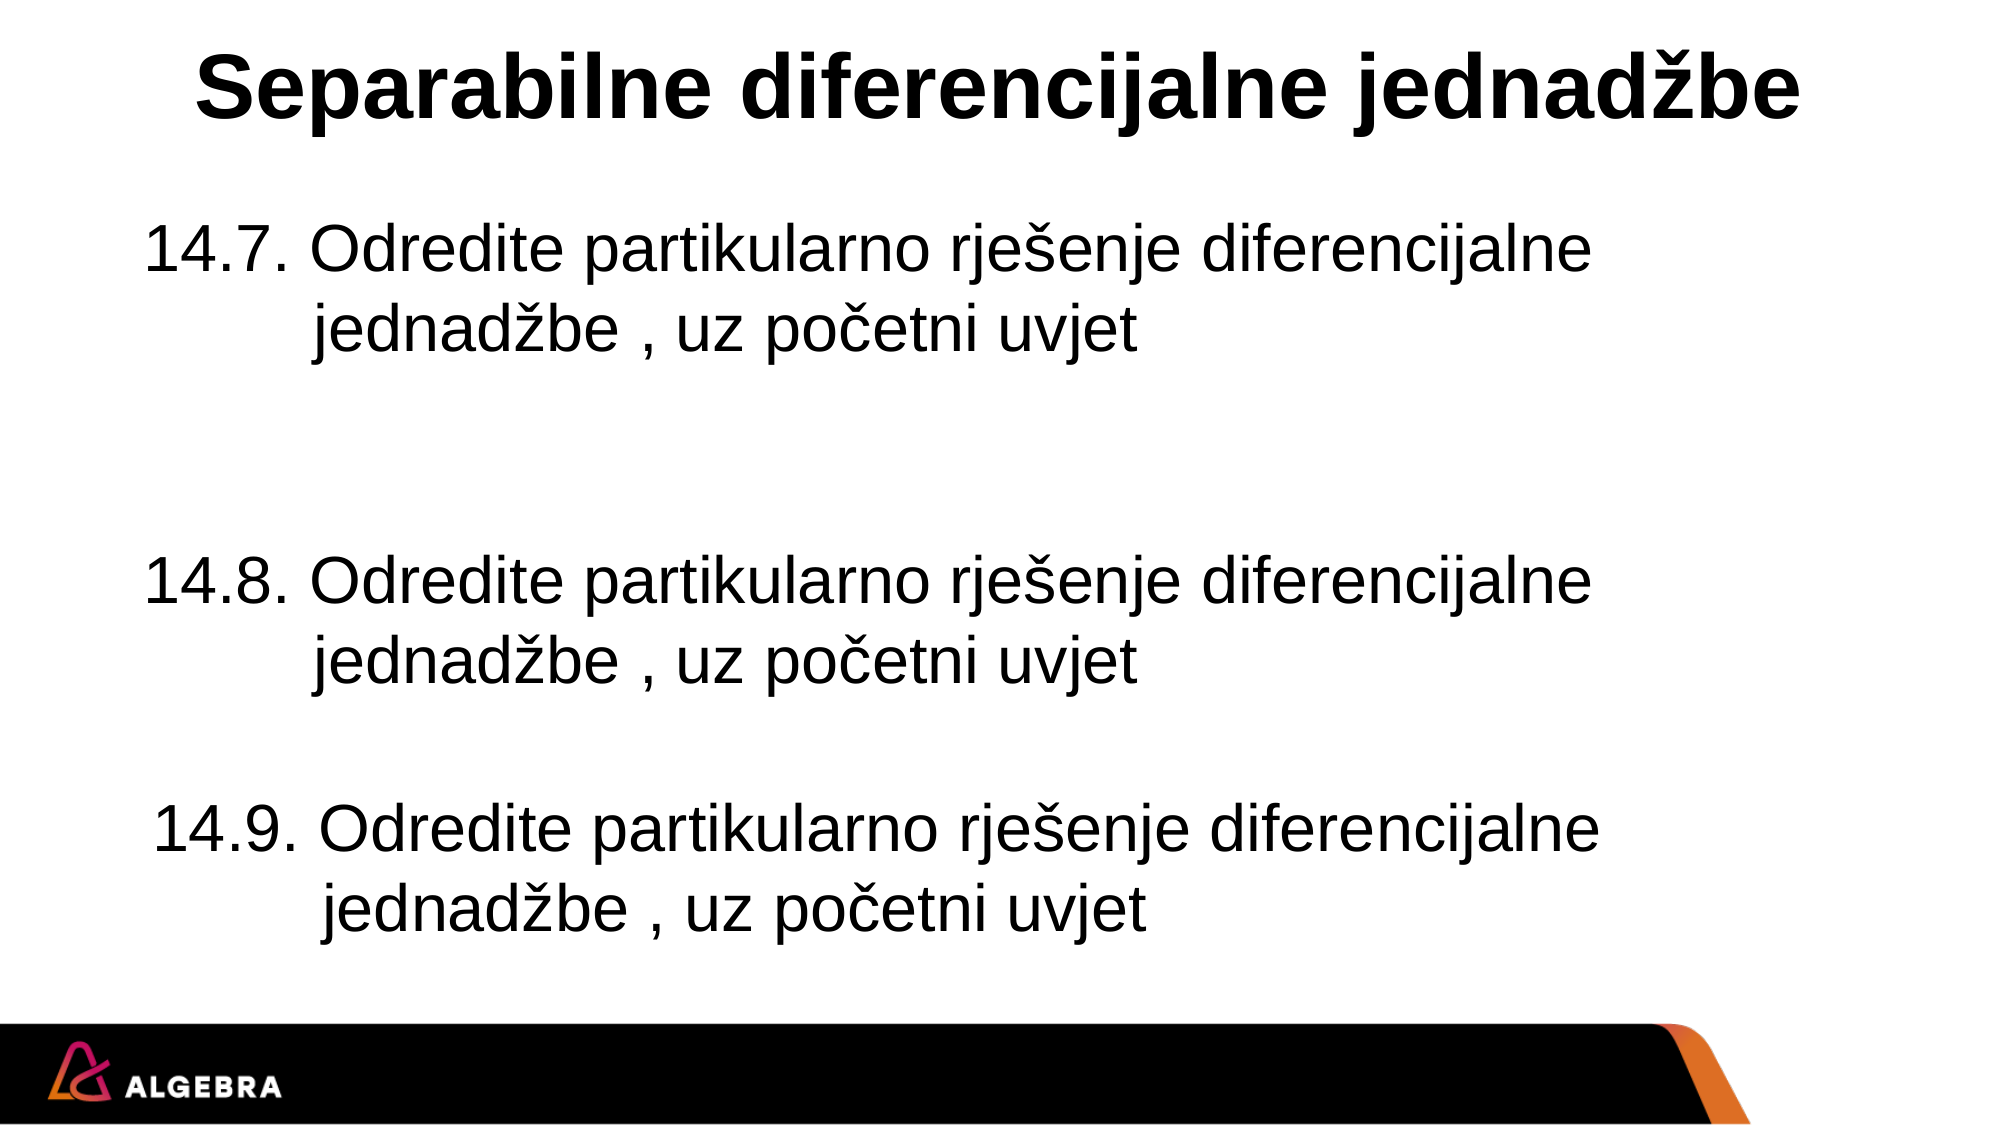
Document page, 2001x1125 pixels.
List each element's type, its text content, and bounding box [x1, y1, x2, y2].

picture [0, 1023, 1958, 1125]
title Separabilne diferencijalne jednadžbe [137, 0, 1863, 198]
